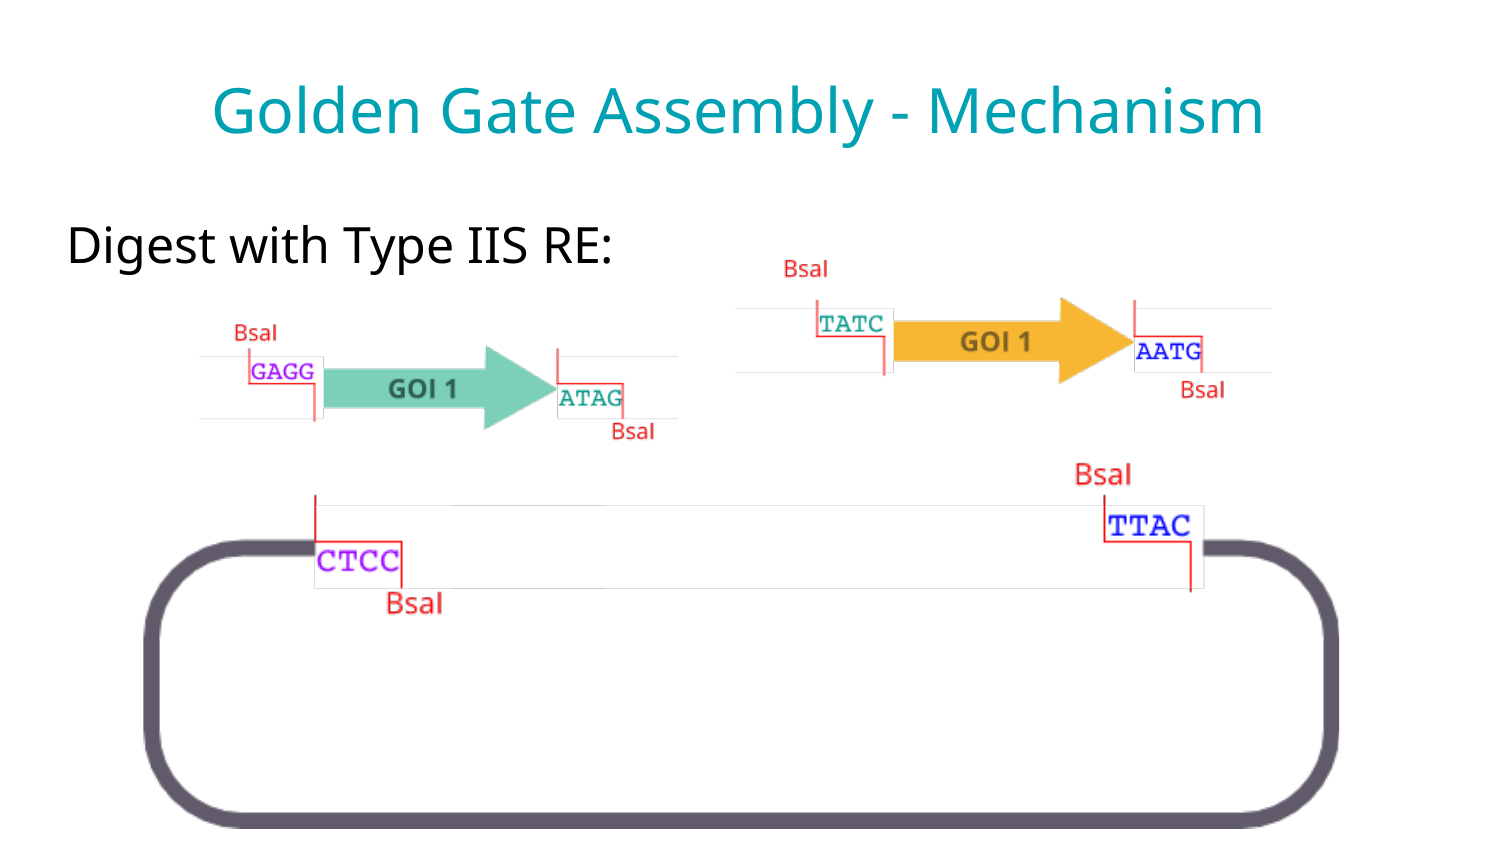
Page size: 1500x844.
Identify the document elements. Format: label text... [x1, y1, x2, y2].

text_box Golden Gate Assembly - Mechanism [40, 56, 1438, 151]
picture [734, 252, 1273, 421]
text_box Digest with Type IIS RE: [51, 189, 1449, 283]
picture [125, 301, 1340, 829]
